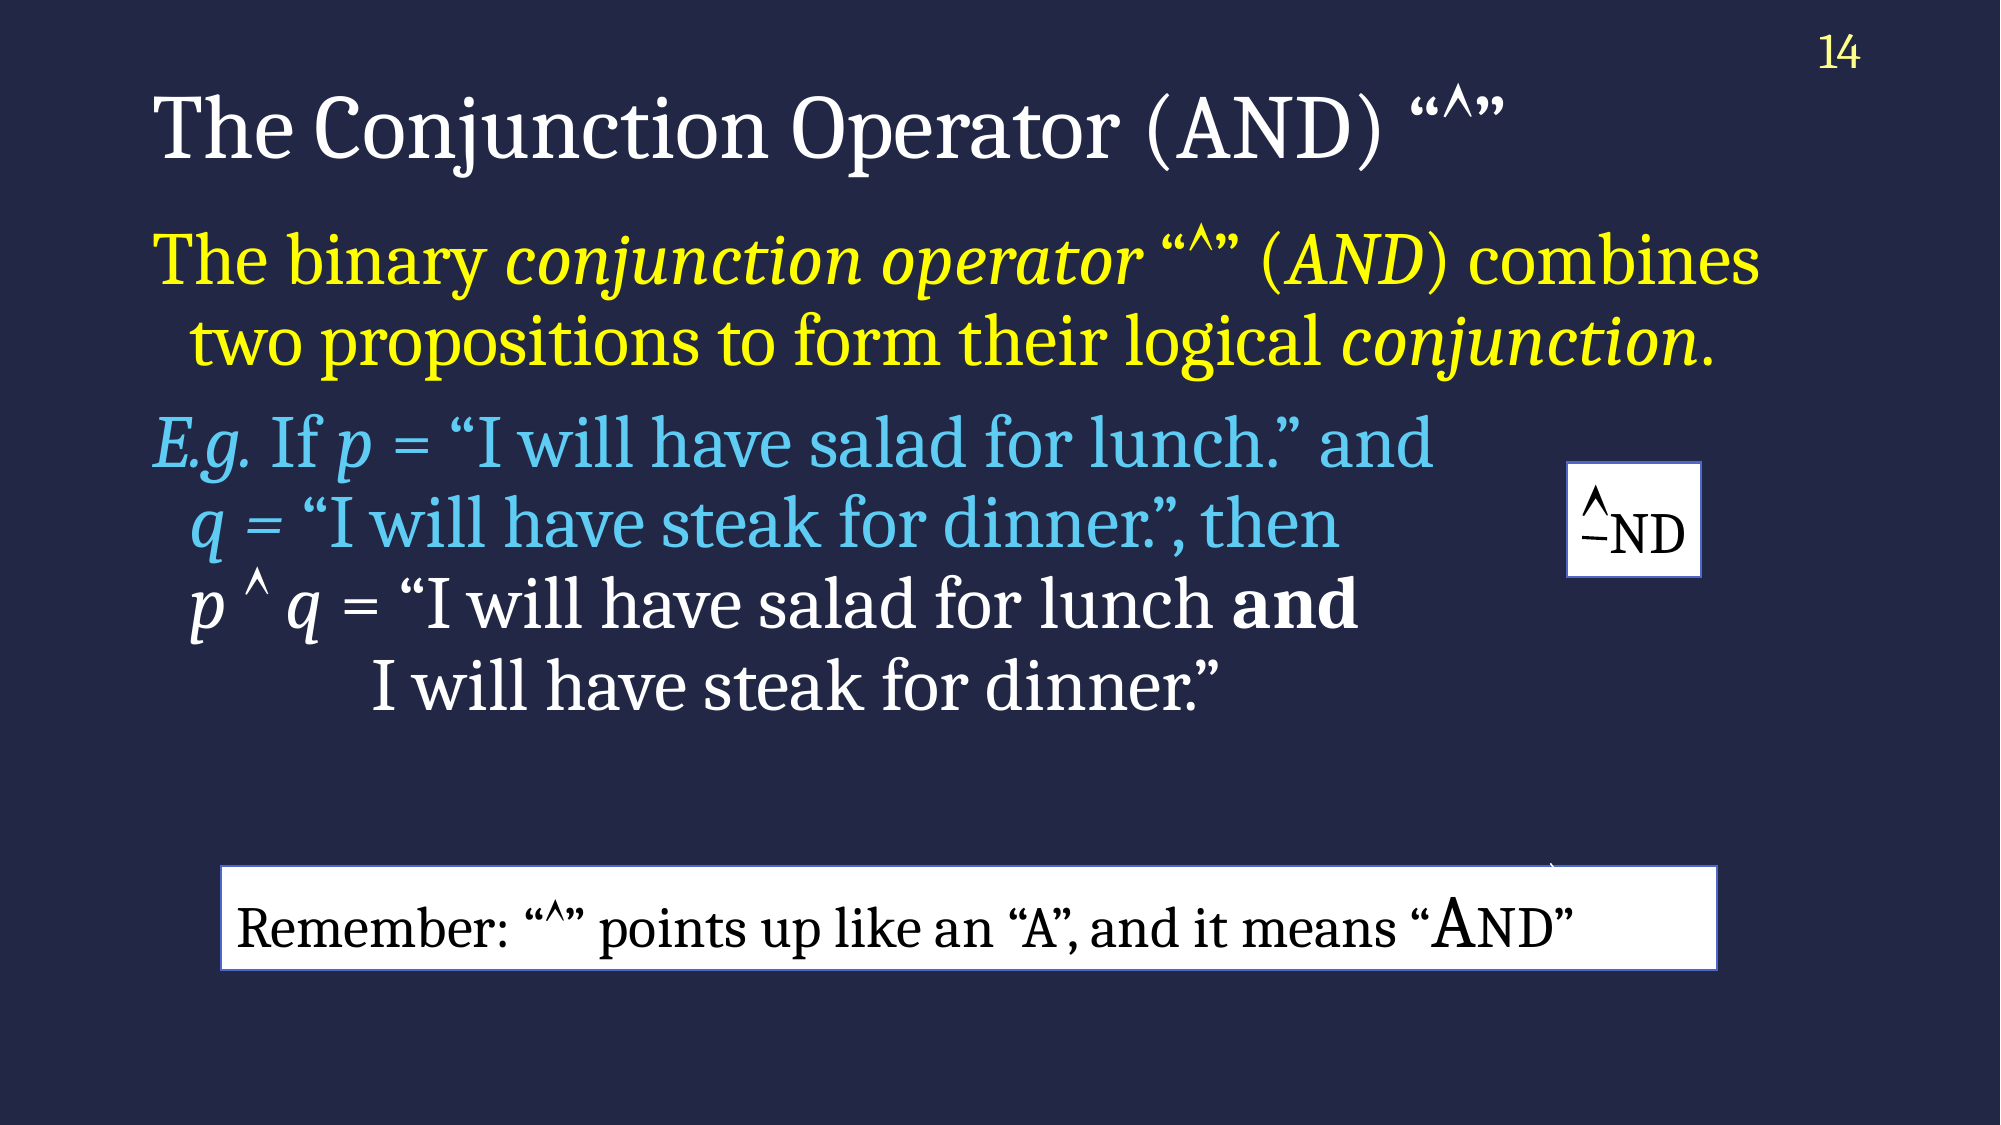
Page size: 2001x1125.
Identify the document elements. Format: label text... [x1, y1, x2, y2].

title The Conjunction Operator (AND) “” [137, 59, 1863, 198]
list The binary conjunction operator “” (AND) combines two propositions to form their logical conjunction. E.g. If p = “I will have salad for lunch.” and q = “I will have steak for dinner.”, then p  q = “I will have salad for lunch and I will have steak for dinner.” [137, 212, 1863, 1012]
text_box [221, 863, 1717, 972]
slide_number 14 [1760, 18, 1877, 79]
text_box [1550, 462, 1718, 579]
